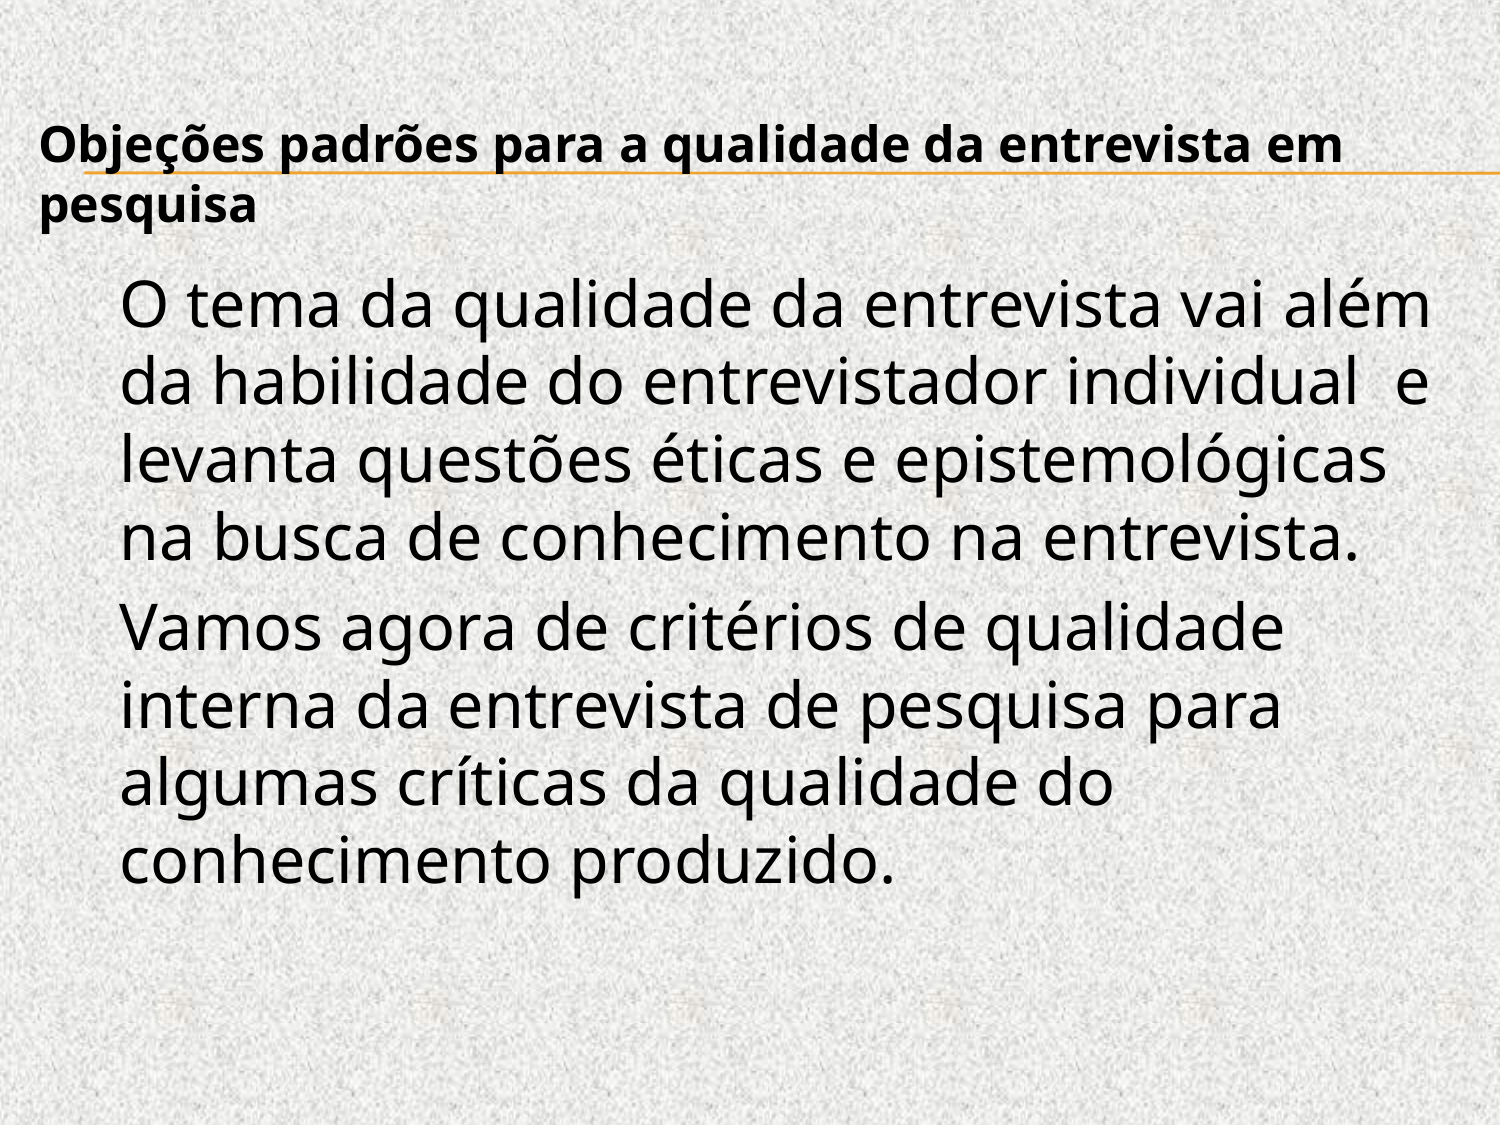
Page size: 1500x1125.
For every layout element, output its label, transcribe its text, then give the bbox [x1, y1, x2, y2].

text_box [35, 796, 1461, 988]
text_box Objeções padrões para a qualidade da entrevista em pesquisa [23, 105, 1477, 241]
text_box [35, 562, 1461, 753]
picture [0, 0, 1500, 1125]
list O tema da qualidade da entrevista vai além da habilidade do entrevistador individual e levanta questões éticas e epistemológicas na busca de conhecimento na entrevista. Vamos agora de critérios de qualidade interna da entrevista de pesquisa para algumas críticas da qualidade do conhecimento produzido. [50, 254, 1475, 961]
